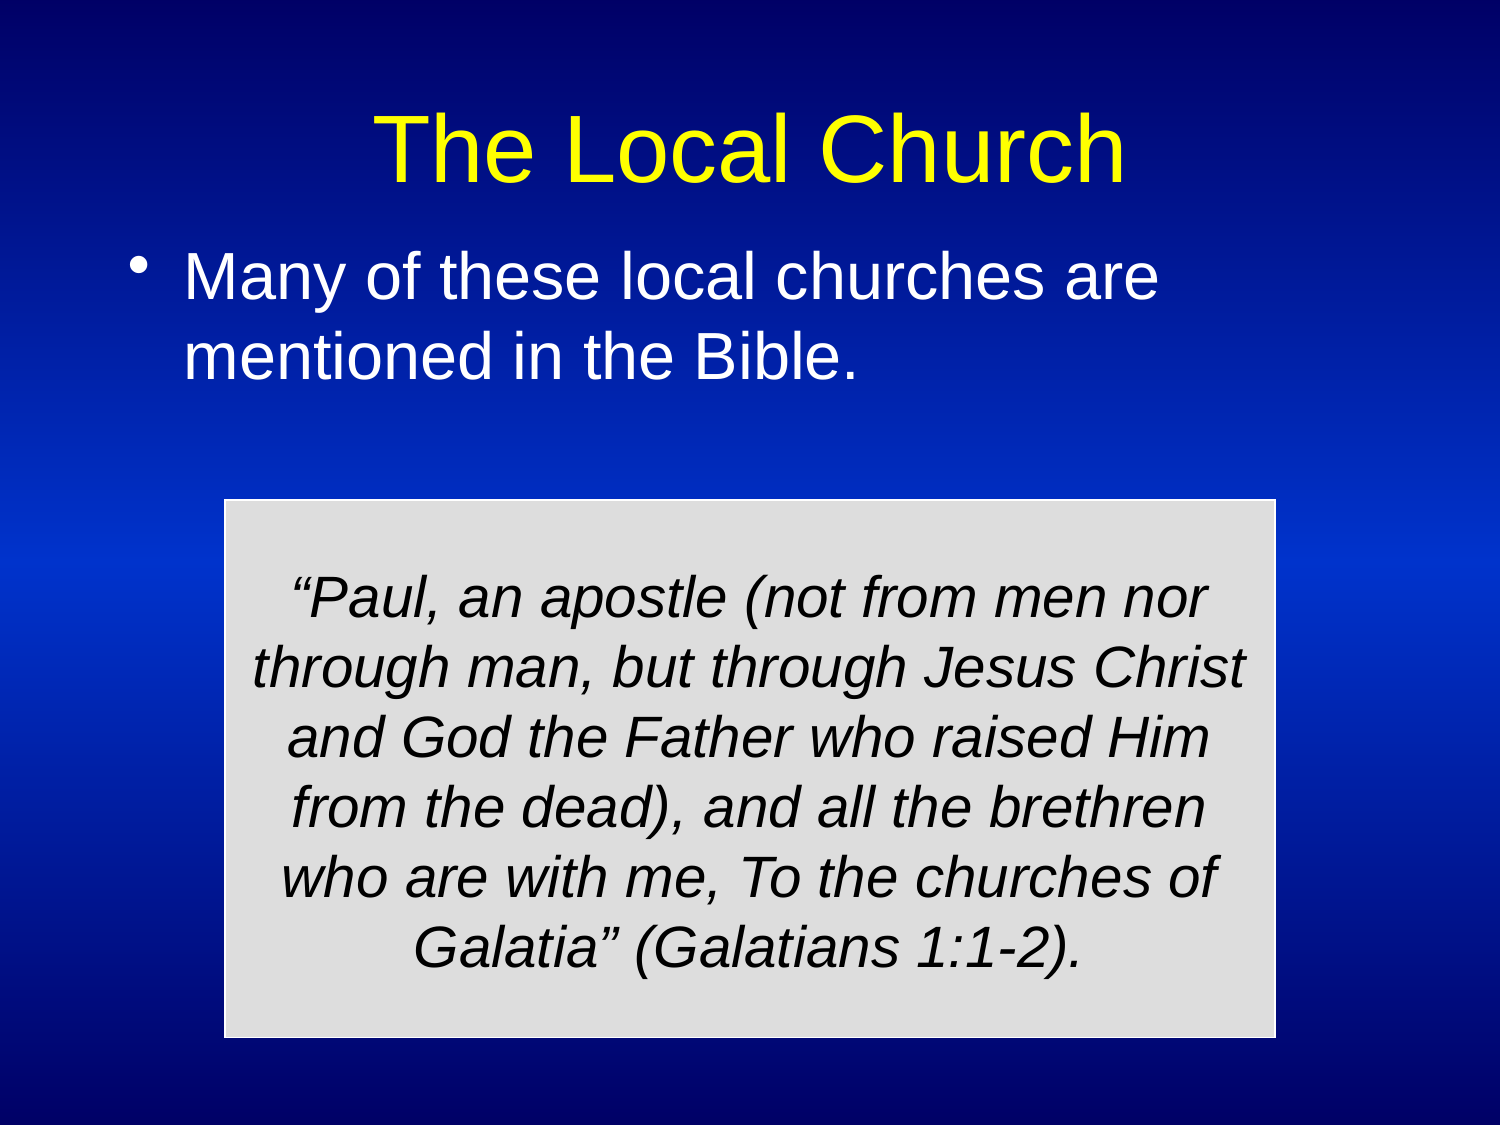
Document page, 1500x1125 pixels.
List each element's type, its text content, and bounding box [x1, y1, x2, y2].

title The Local Church [37, 50, 1463, 238]
text_box “Paul, an apostle (not from men nor through man, but through Jesus Christ and God the Father who raised Him from the dead), and all the brethren who are with me, To the churches of Galatia” (Galatians 1:1-2). [224, 499, 1275, 1038]
list Many of these local churches are mentioned in the Bible. [112, 224, 1463, 1125]
